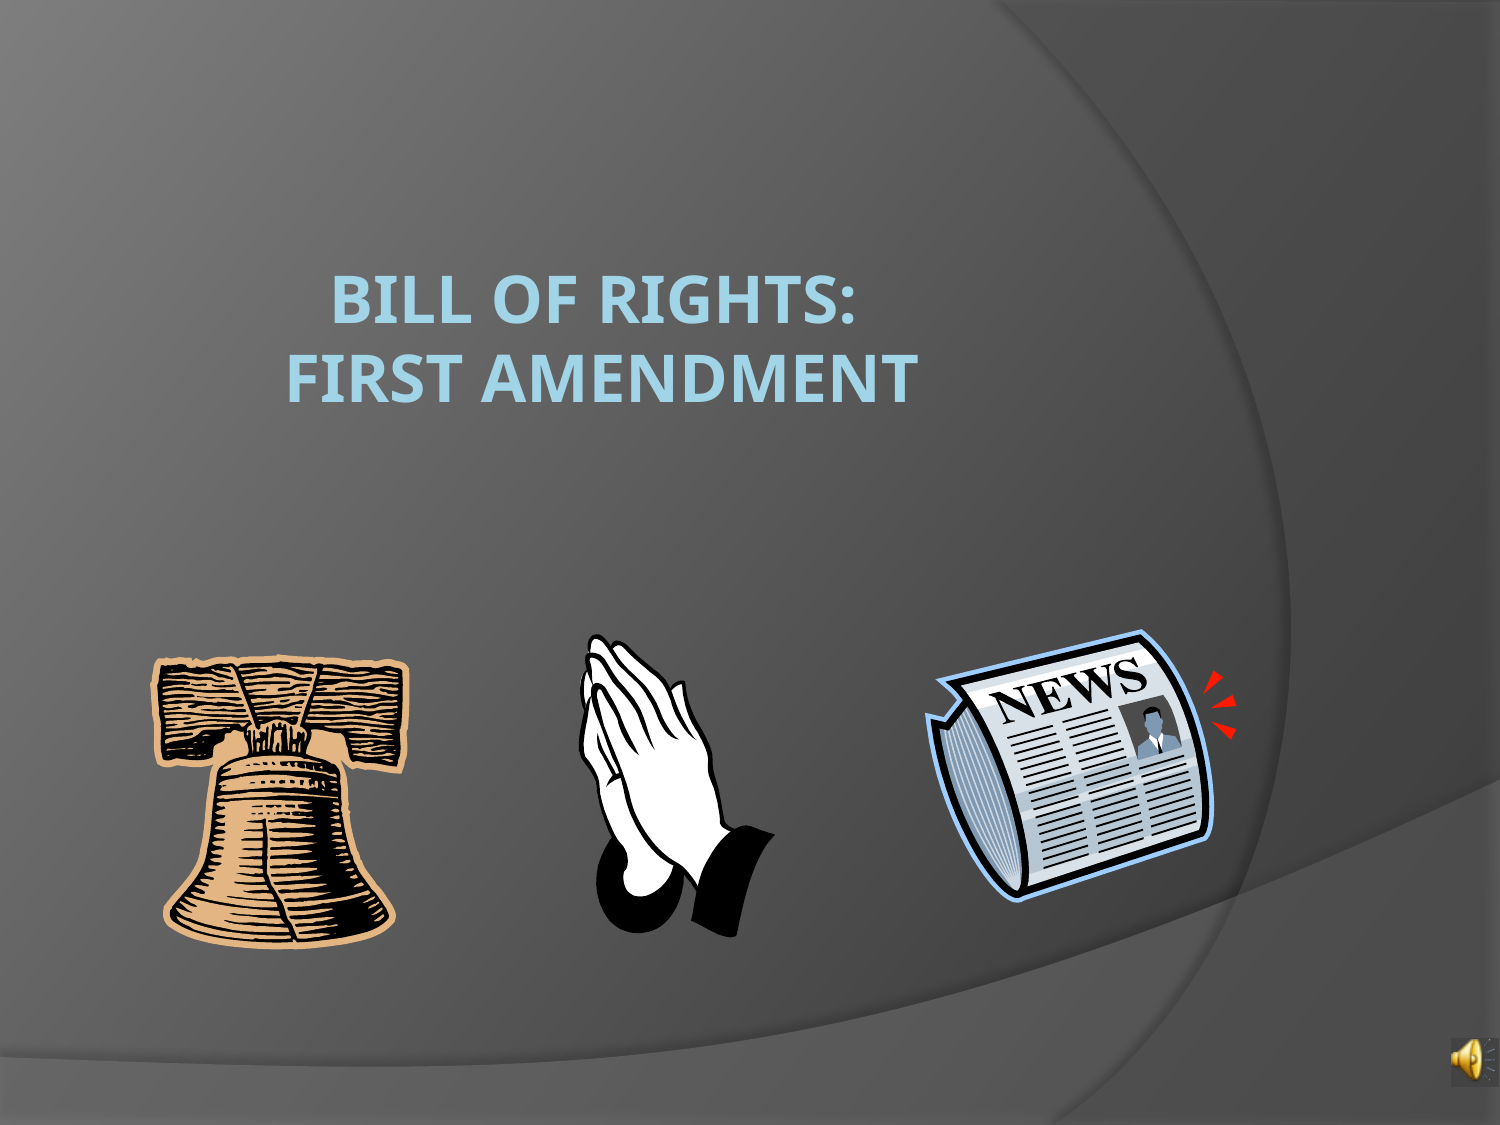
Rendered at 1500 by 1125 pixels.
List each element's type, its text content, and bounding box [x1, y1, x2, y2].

title Bill of rights: First Amendment [70, 249, 1134, 425]
picture [1449, 1037, 1500, 1088]
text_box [149, 628, 1237, 951]
